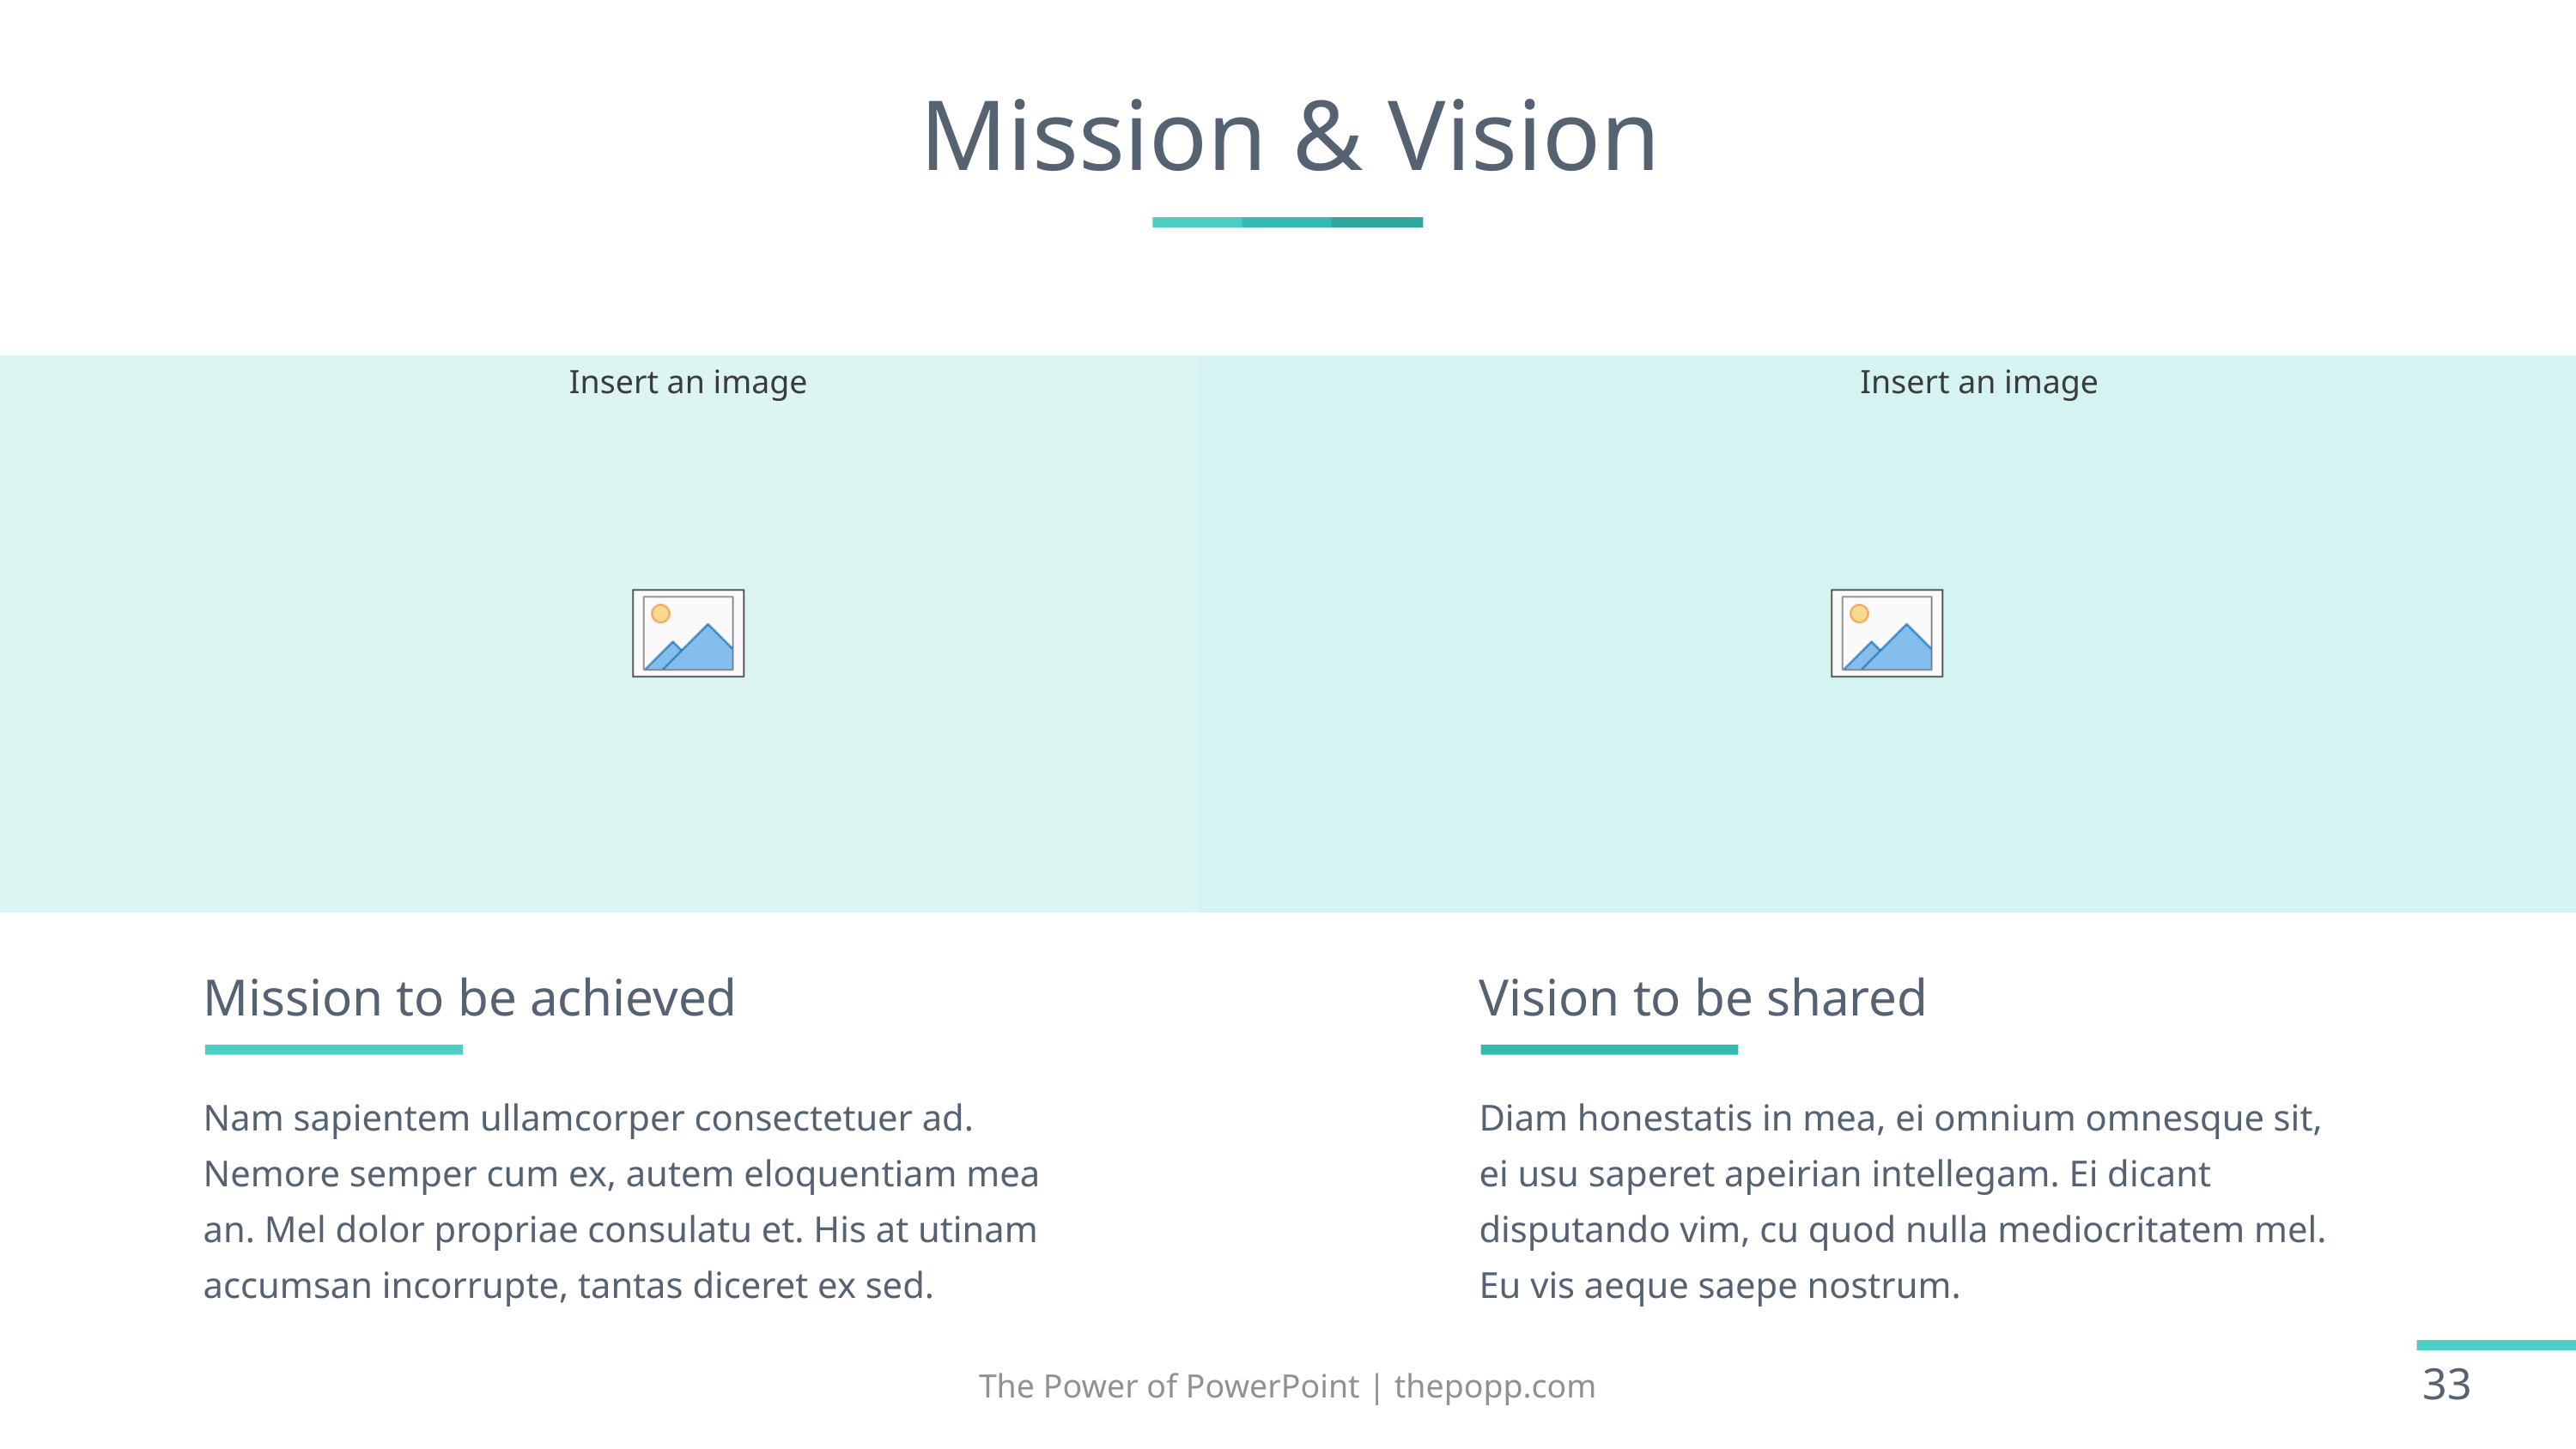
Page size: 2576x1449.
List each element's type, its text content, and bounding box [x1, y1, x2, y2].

list Vision to be shared [1466, 943, 2368, 1049]
list Mission to be achieved [190, 943, 1092, 1049]
title Mission & Vision [69, 49, 2512, 230]
list Nam sapientem ullamcorper consectetuer ad. Nemore semper cum ex, autem eloquentiam mea an. Mel dolor propriae consulatu et. His at utinam accumsan incorrupte, tantas diceret ex sed. [190, 1076, 1092, 1319]
list Diam honestatis in mea, ei omnium omnesque sit, ei usu saperet apeirian intellegam. Ei dicant disputando vim, cu quod nulla mediocritatem mel. Eu vis aeque saepe nostrum. [1466, 1076, 2368, 1319]
slide_number 33 [2409, 1351, 2576, 1421]
footer The Power of PowerPoint | thepopp.com [853, 1349, 1723, 1427]
picture [0, 355, 2576, 912]
